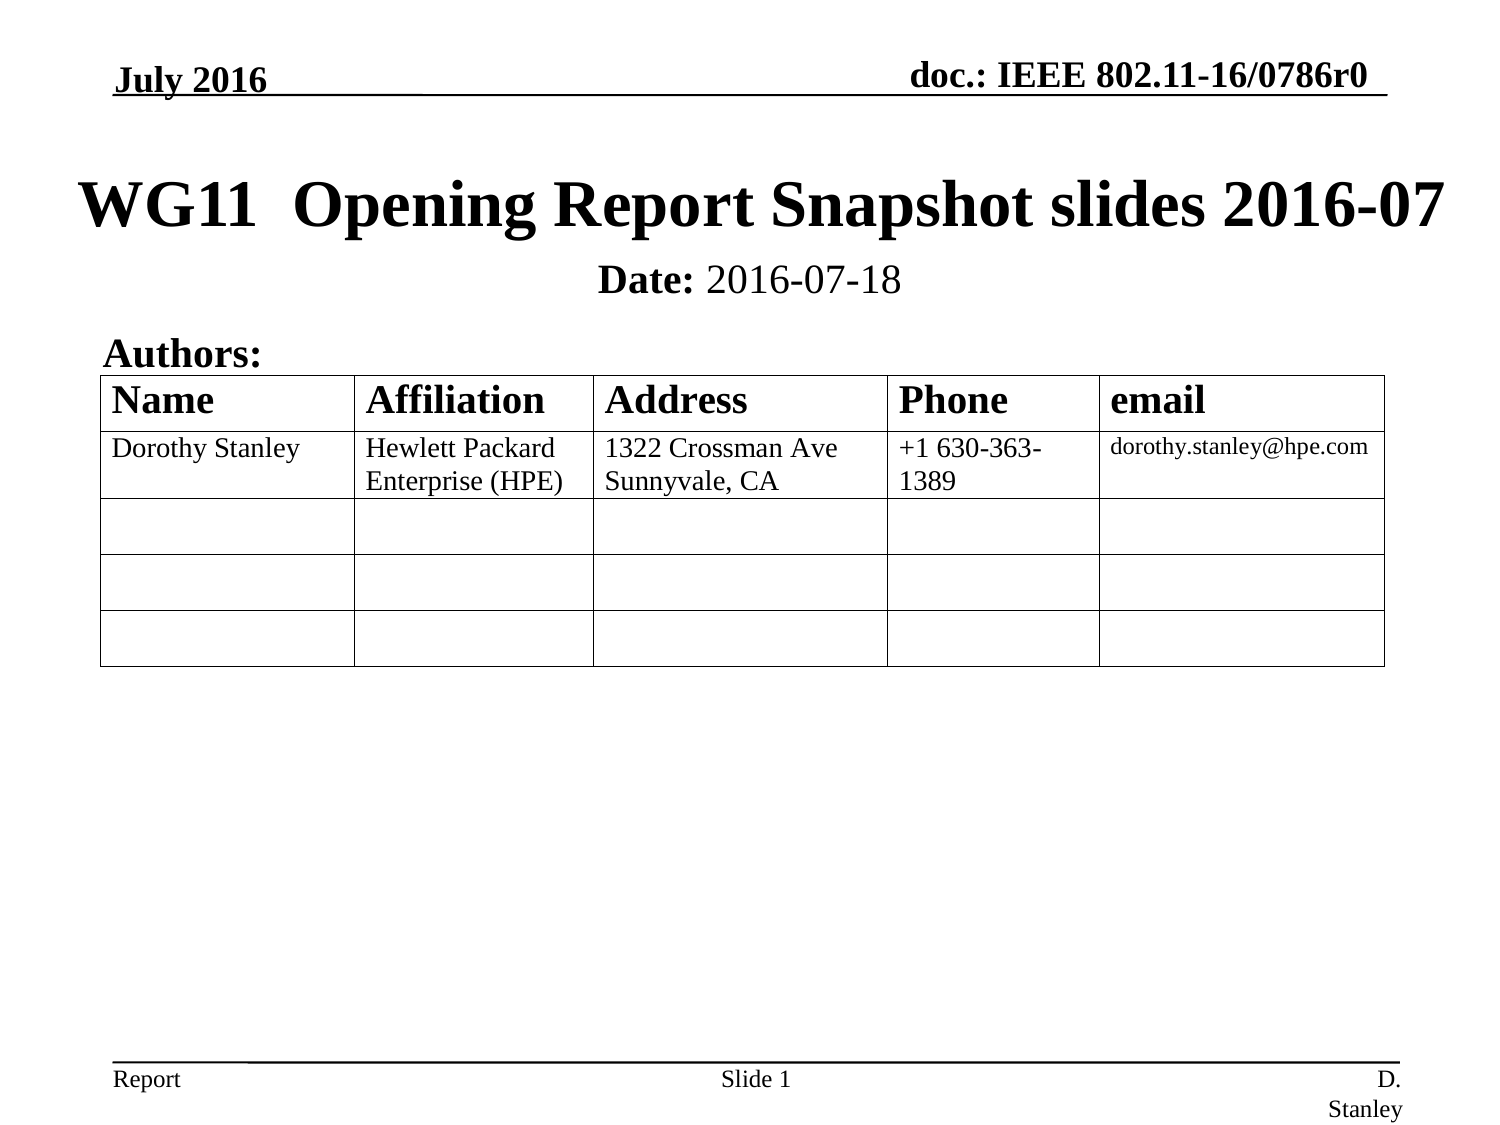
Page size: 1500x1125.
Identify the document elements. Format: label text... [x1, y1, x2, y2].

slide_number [114, 54, 335, 100]
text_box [85, 374, 1415, 782]
title WG11 Opening Report Snapshot slides 2016-07 [24, 112, 1500, 288]
footer D. Stanley, HP Enterprise [1325, 1062, 1402, 1093]
text_box Authors: [87, 318, 325, 373]
list Date: 2016-07-18 [112, 249, 1388, 313]
slide_number Slide 1 [712, 1062, 800, 1093]
